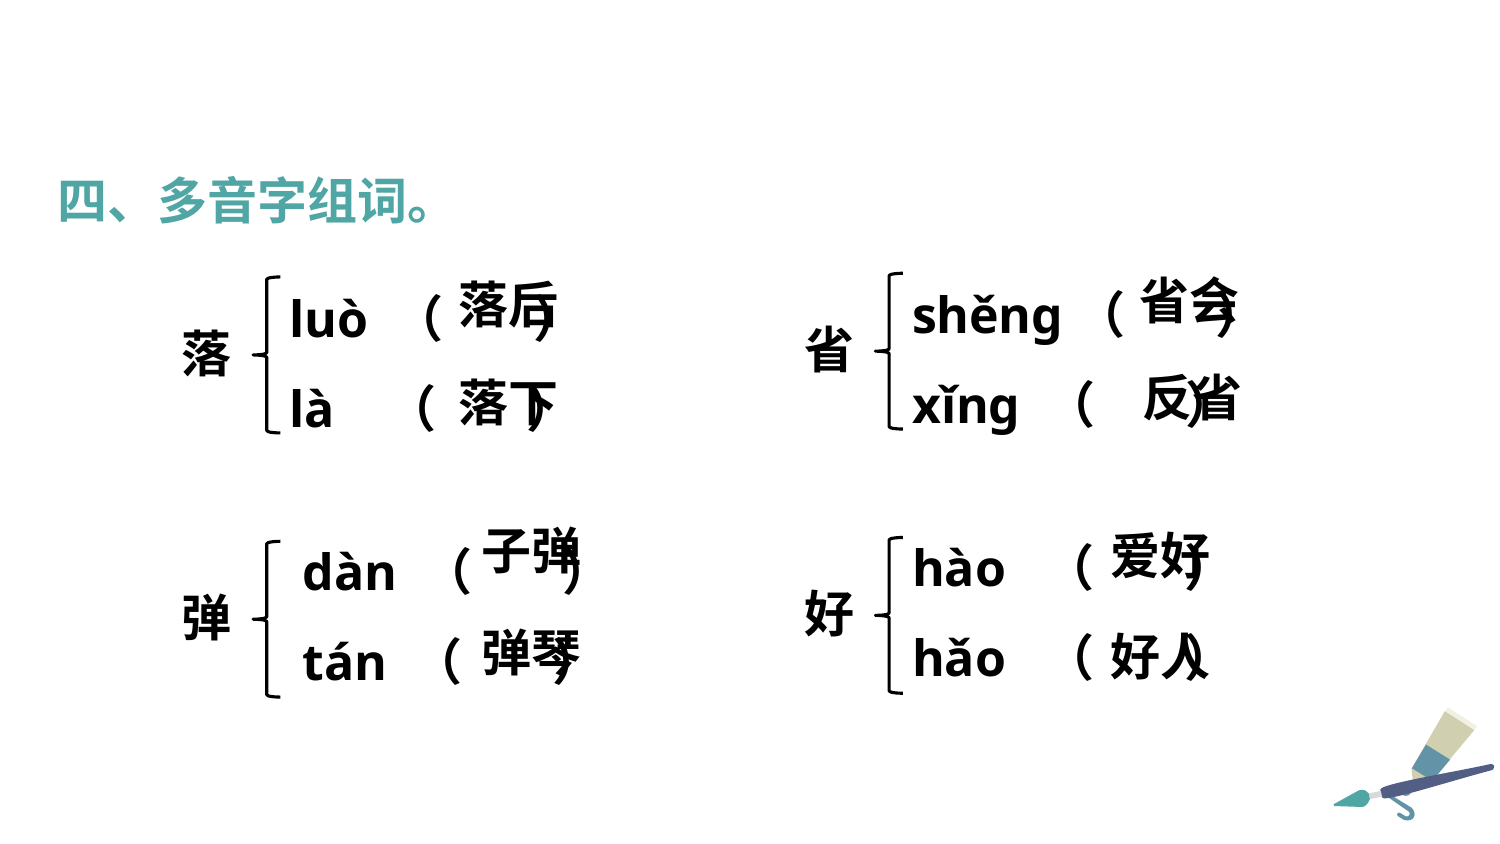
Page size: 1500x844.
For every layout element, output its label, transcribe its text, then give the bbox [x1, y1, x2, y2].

text_box 子弹 [466, 512, 597, 587]
text_box 四、多音字组词。 [42, 132, 1237, 237]
text_box 省会 [1125, 262, 1255, 338]
text_box [875, 273, 897, 429]
text_box 好人 [1096, 618, 1226, 694]
text_box 爱好 [1096, 516, 1226, 592]
text_box shěng（ ） xǐng （ ） [897, 246, 1325, 442]
text_box [875, 537, 897, 694]
text_box 弹 [166, 579, 261, 655]
text_box 反省 [1127, 359, 1258, 434]
text_box 落 [166, 315, 261, 390]
text_box 好 [789, 575, 883, 651]
text_box 落后 [443, 266, 573, 341]
text_box 落下 [443, 364, 573, 439]
text_box [253, 541, 275, 697]
text_box [253, 277, 275, 433]
text_box 省 [789, 311, 883, 387]
text_box 弹琴 [466, 613, 597, 689]
text_box dàn （ ） tán （ ） [275, 502, 703, 698]
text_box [1358, 708, 1481, 844]
text_box luò （ ） là （ ） [275, 250, 703, 445]
text_box hào （ ） hǎo （ ） [897, 498, 1325, 694]
